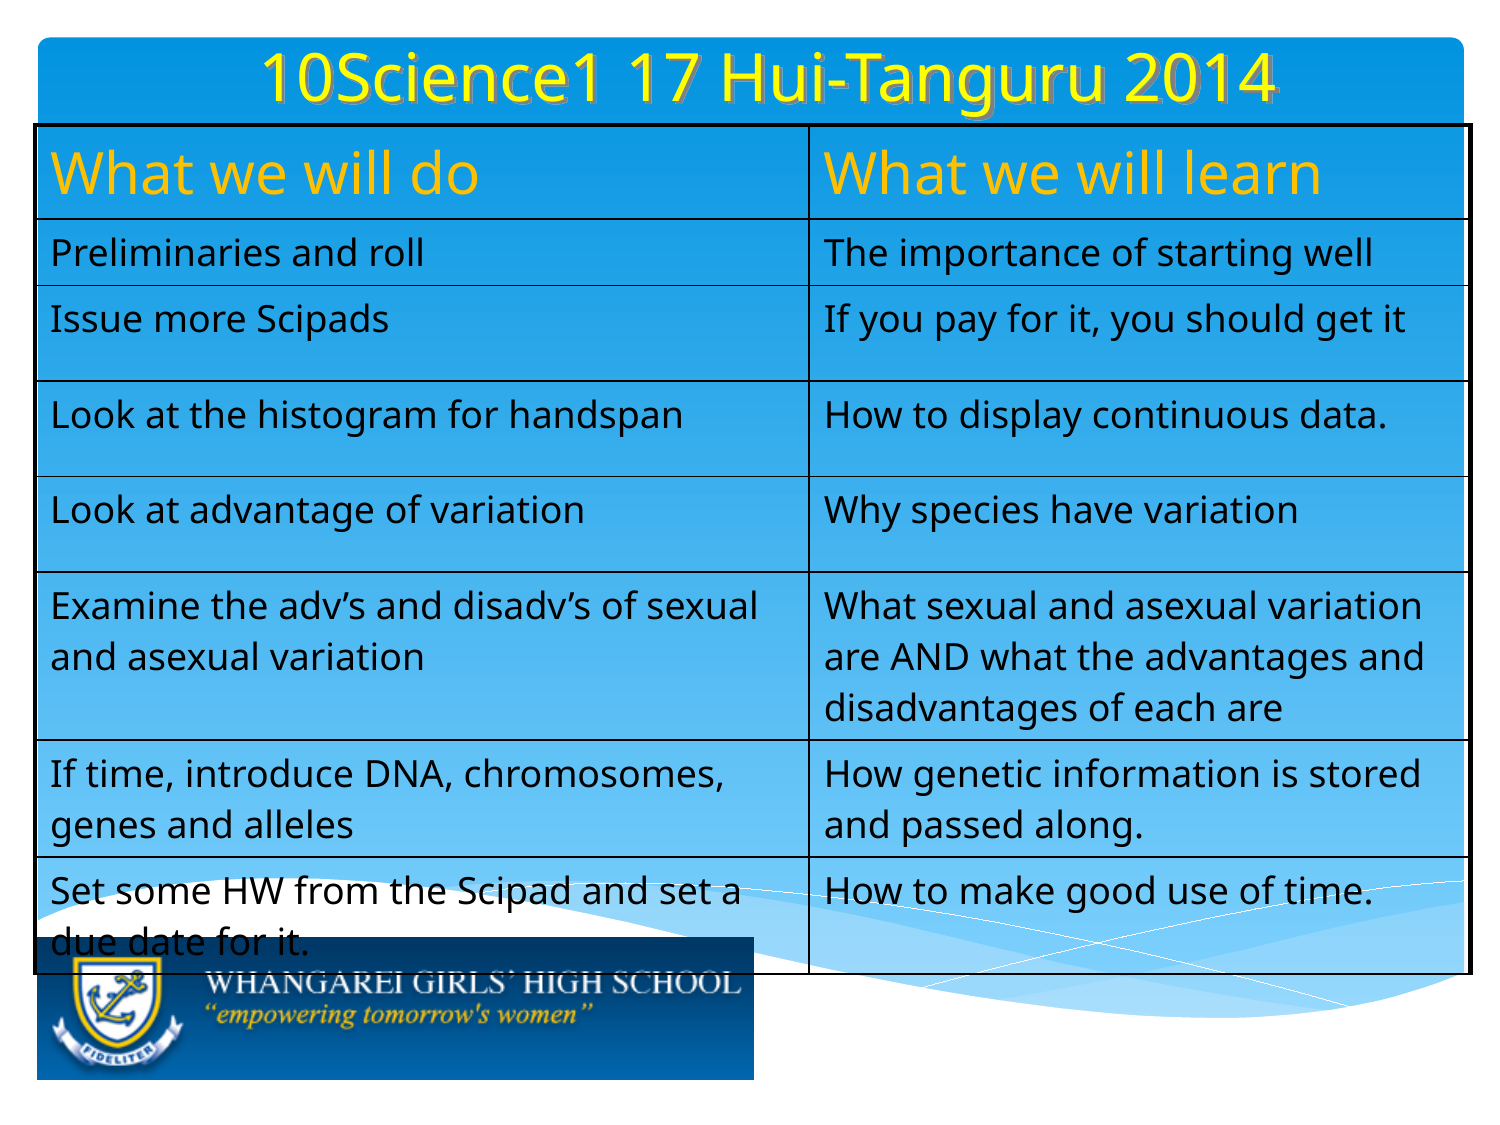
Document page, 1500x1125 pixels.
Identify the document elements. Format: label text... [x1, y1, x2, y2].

table_cell How genetic information is stored and passed along. [810, 741, 1468, 856]
table_cell Issue more Scipads [37, 286, 808, 380]
table_header What we will do [37, 127, 808, 218]
table_cell Look at advantage of variation [37, 477, 808, 571]
table_cell Look at the histogram for handspan [37, 382, 808, 476]
picture [37, 937, 754, 1080]
table_cell Examine the adv’s and disadv’s of sexual and asexual variation [37, 573, 808, 739]
table_cell How to display continuous data. [810, 382, 1468, 476]
text_box 10Science1 17 Hui-Tanguru 2014 [162, 24, 1375, 123]
table_header What we will learn [810, 127, 1468, 218]
table_cell If time, introduce DNA, chromosomes, genes and alleles [37, 741, 808, 856]
table_cell The importance of starting well [810, 220, 1468, 285]
table_cell If you pay for it, you should get it [810, 286, 1468, 380]
table_cell How to make good use of time. [810, 858, 1468, 973]
table_cell Why species have variation [810, 477, 1468, 571]
table_cell Preliminaries and roll [37, 220, 808, 285]
table_cell Set some HW from the Scipad and set a due date for it. [37, 858, 808, 973]
table_cell What sexual and asexual variation are AND what the advantages and disadvantages of each are [810, 573, 1468, 739]
